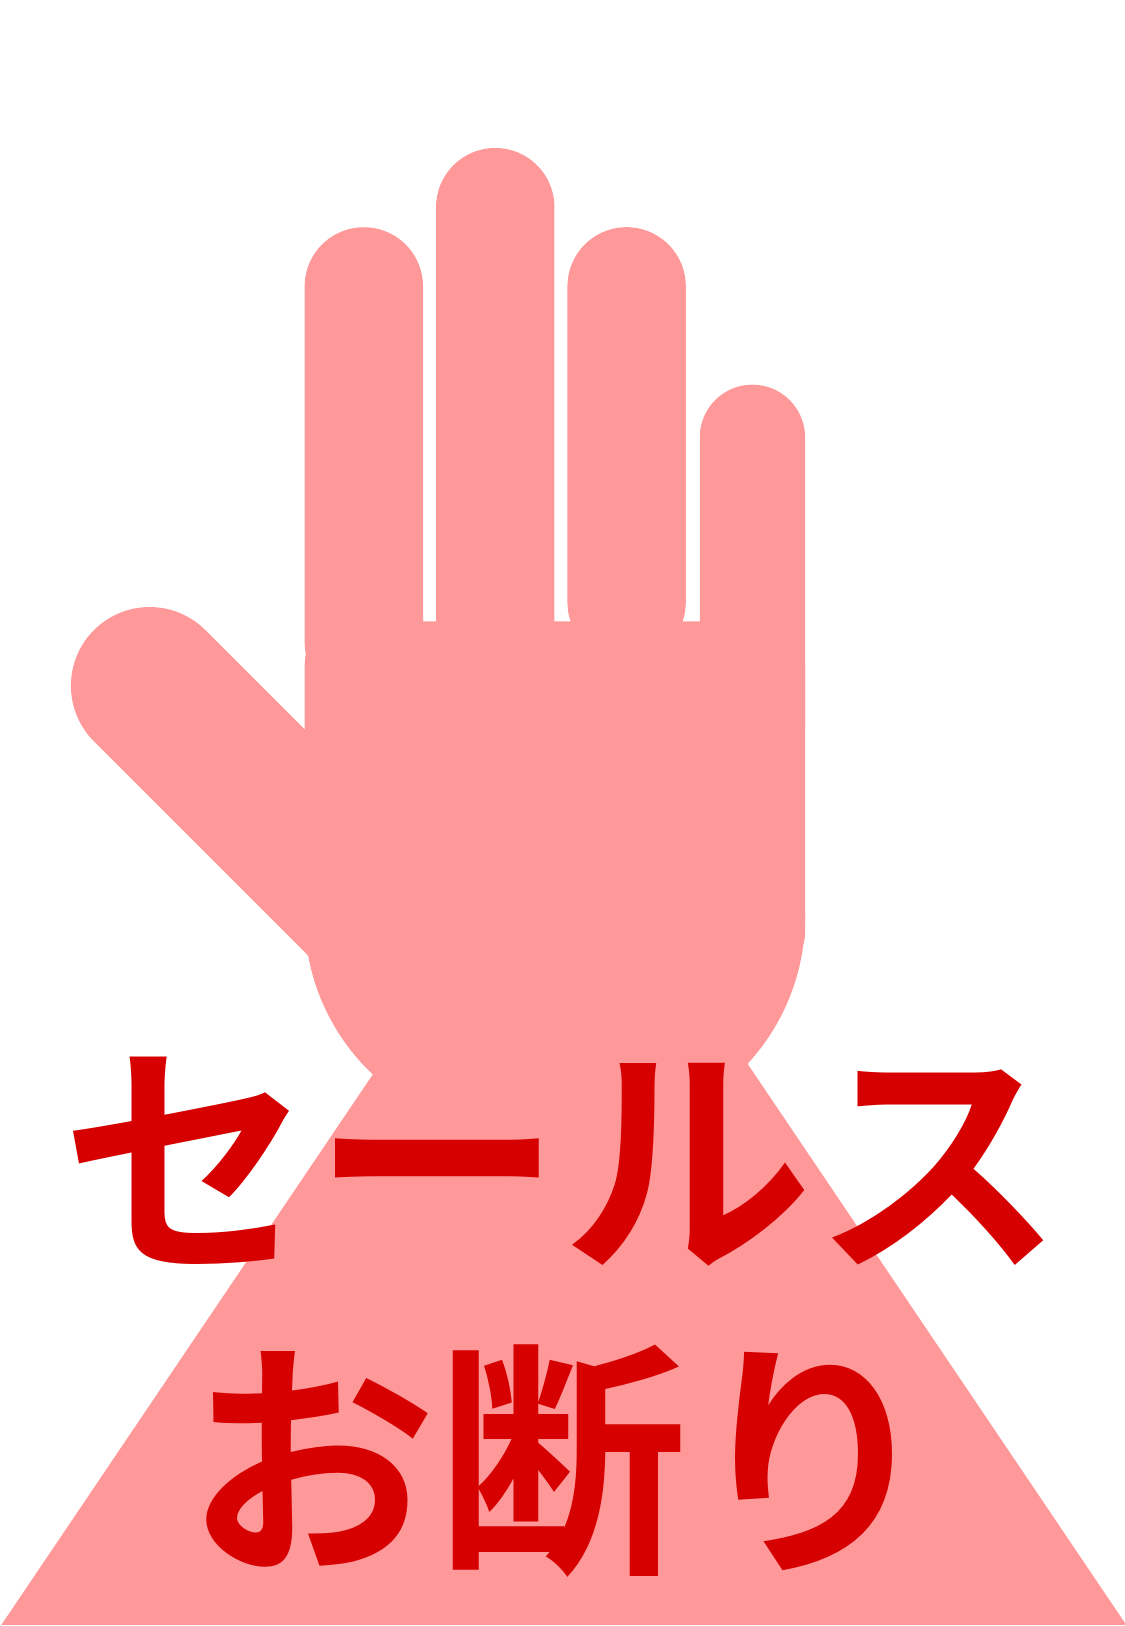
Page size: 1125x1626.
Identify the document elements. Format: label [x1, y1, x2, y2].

text_box [1, 147, 1125, 1625]
